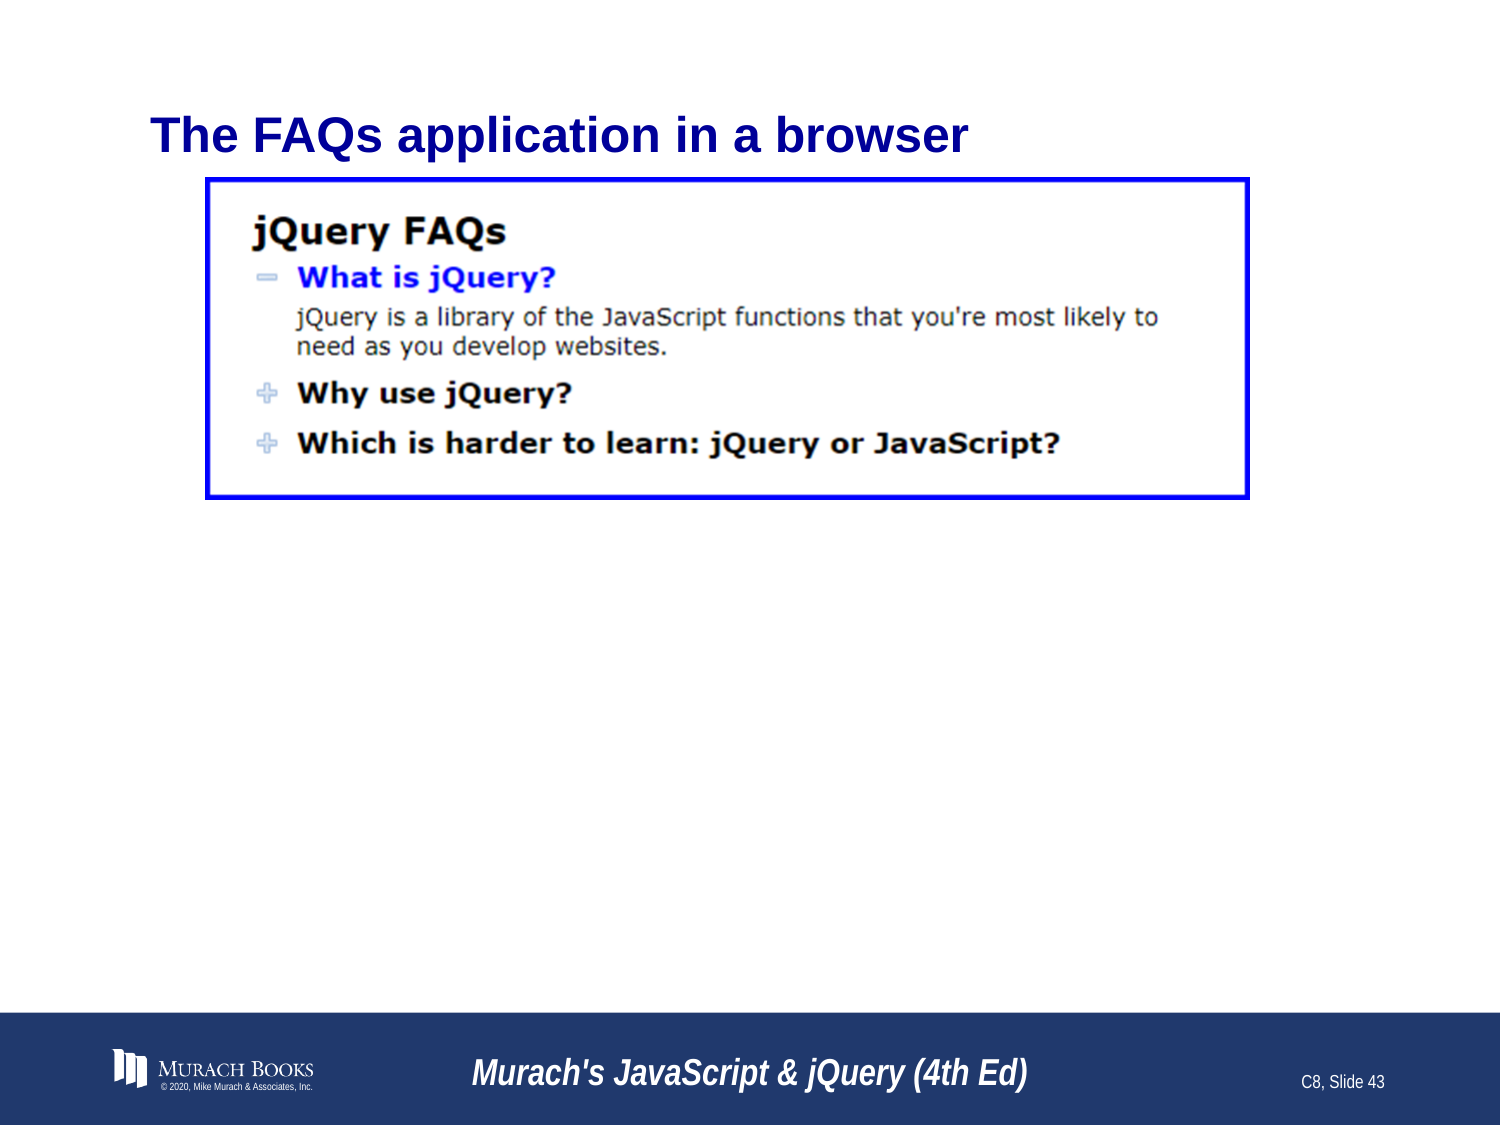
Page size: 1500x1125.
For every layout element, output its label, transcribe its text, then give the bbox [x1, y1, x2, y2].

footer © 2020, Mike Murach & Associates, Inc. [12, 1025, 463, 1100]
slide_number C8, Slide 43 [1087, 1025, 1400, 1100]
slide_number Murach's JavaScript & jQuery (4th Ed) [463, 1025, 1050, 1100]
title The FAQs application in a browser [150, 102, 1350, 164]
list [205, 177, 1251, 501]
